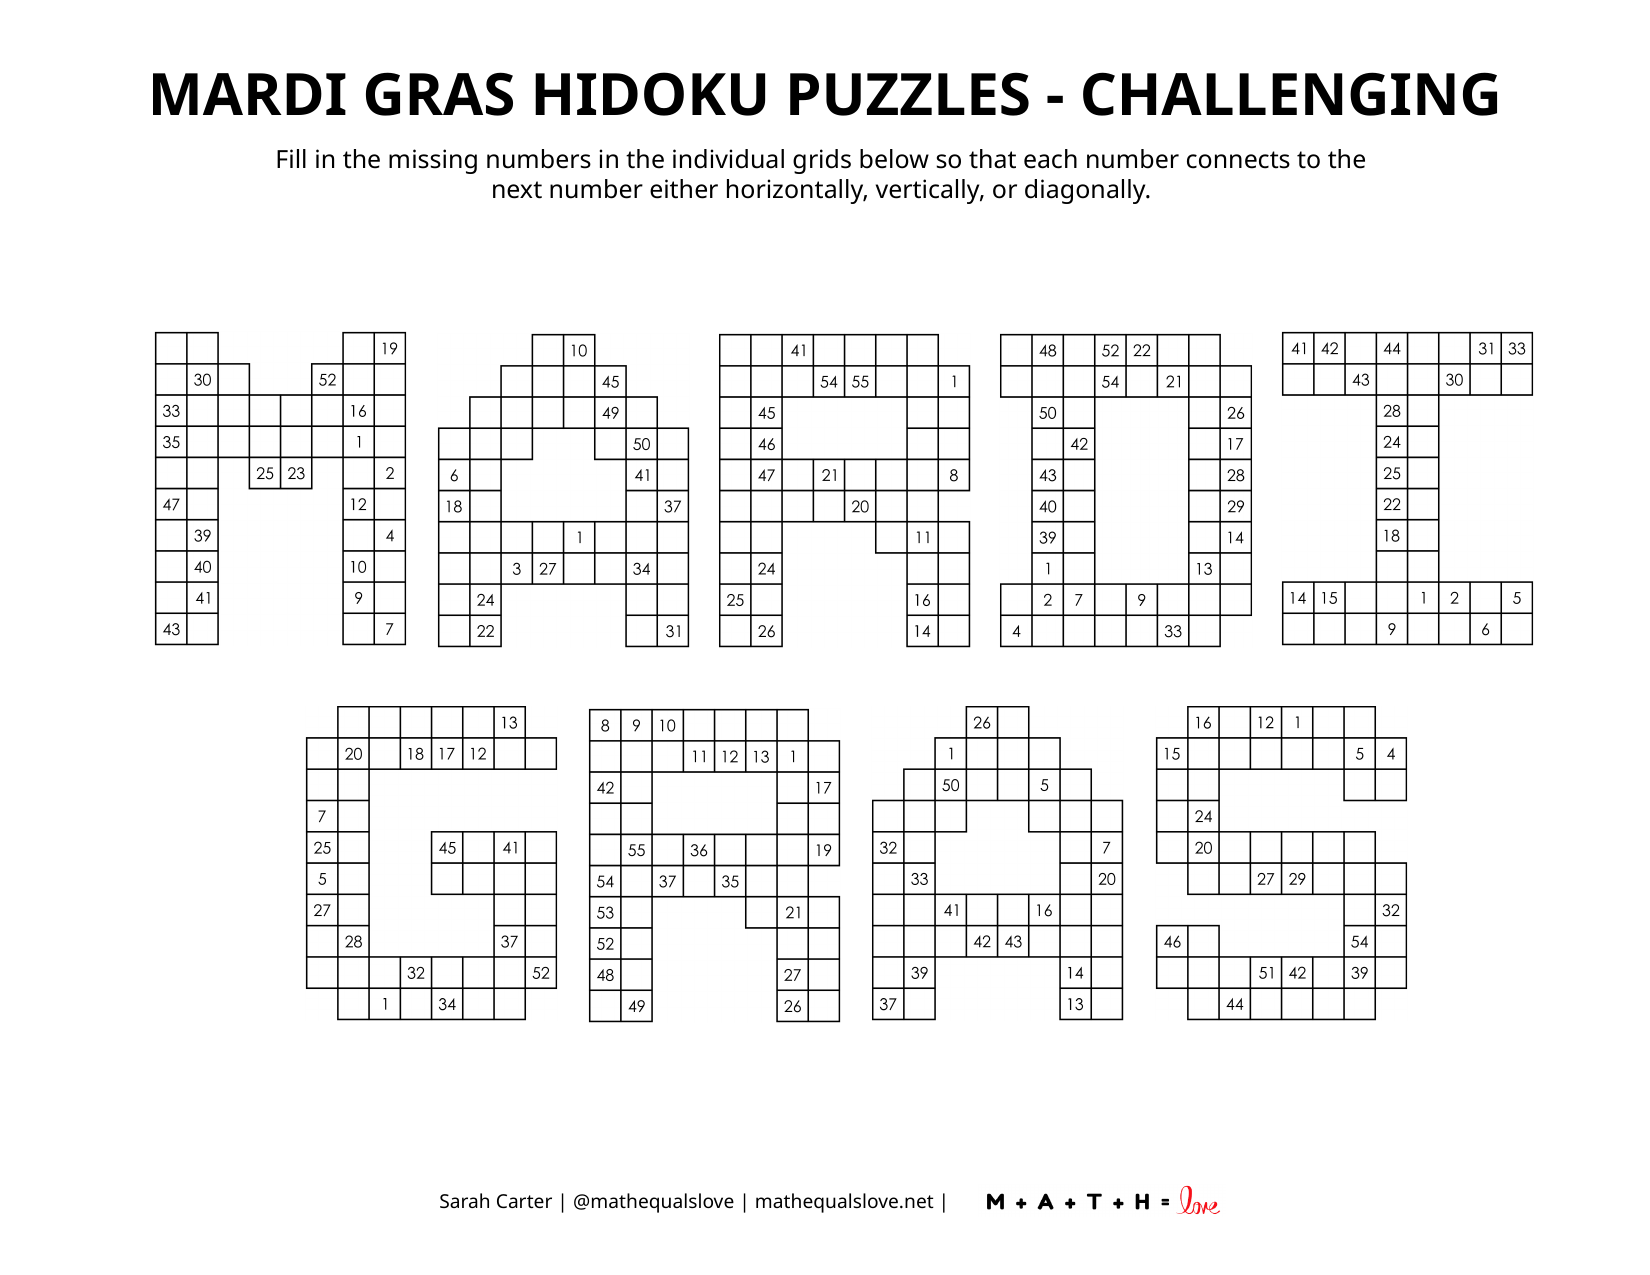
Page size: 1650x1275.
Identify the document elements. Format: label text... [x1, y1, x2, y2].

picture [436, 332, 691, 649]
picture [871, 705, 1125, 1022]
picture [153, 330, 407, 647]
text_box Fill in the missing numbers in the individual grids below so that each number connects to the next number either horizontally, vertically, or diagonally. [0, 135, 1650, 211]
text_box MARDI GRAS HIDOKU PUZZLES - CHALLENGING [76, 50, 1574, 135]
text_box Sarah Carter | @mathequalslove | mathequalslove.net | [424, 1182, 1259, 1220]
picture [304, 705, 558, 1022]
picture [587, 707, 842, 1024]
picture [1154, 705, 1408, 1022]
picture [978, 1183, 1226, 1218]
picture [1280, 330, 1534, 647]
picture [718, 332, 972, 649]
picture [999, 332, 1253, 649]
